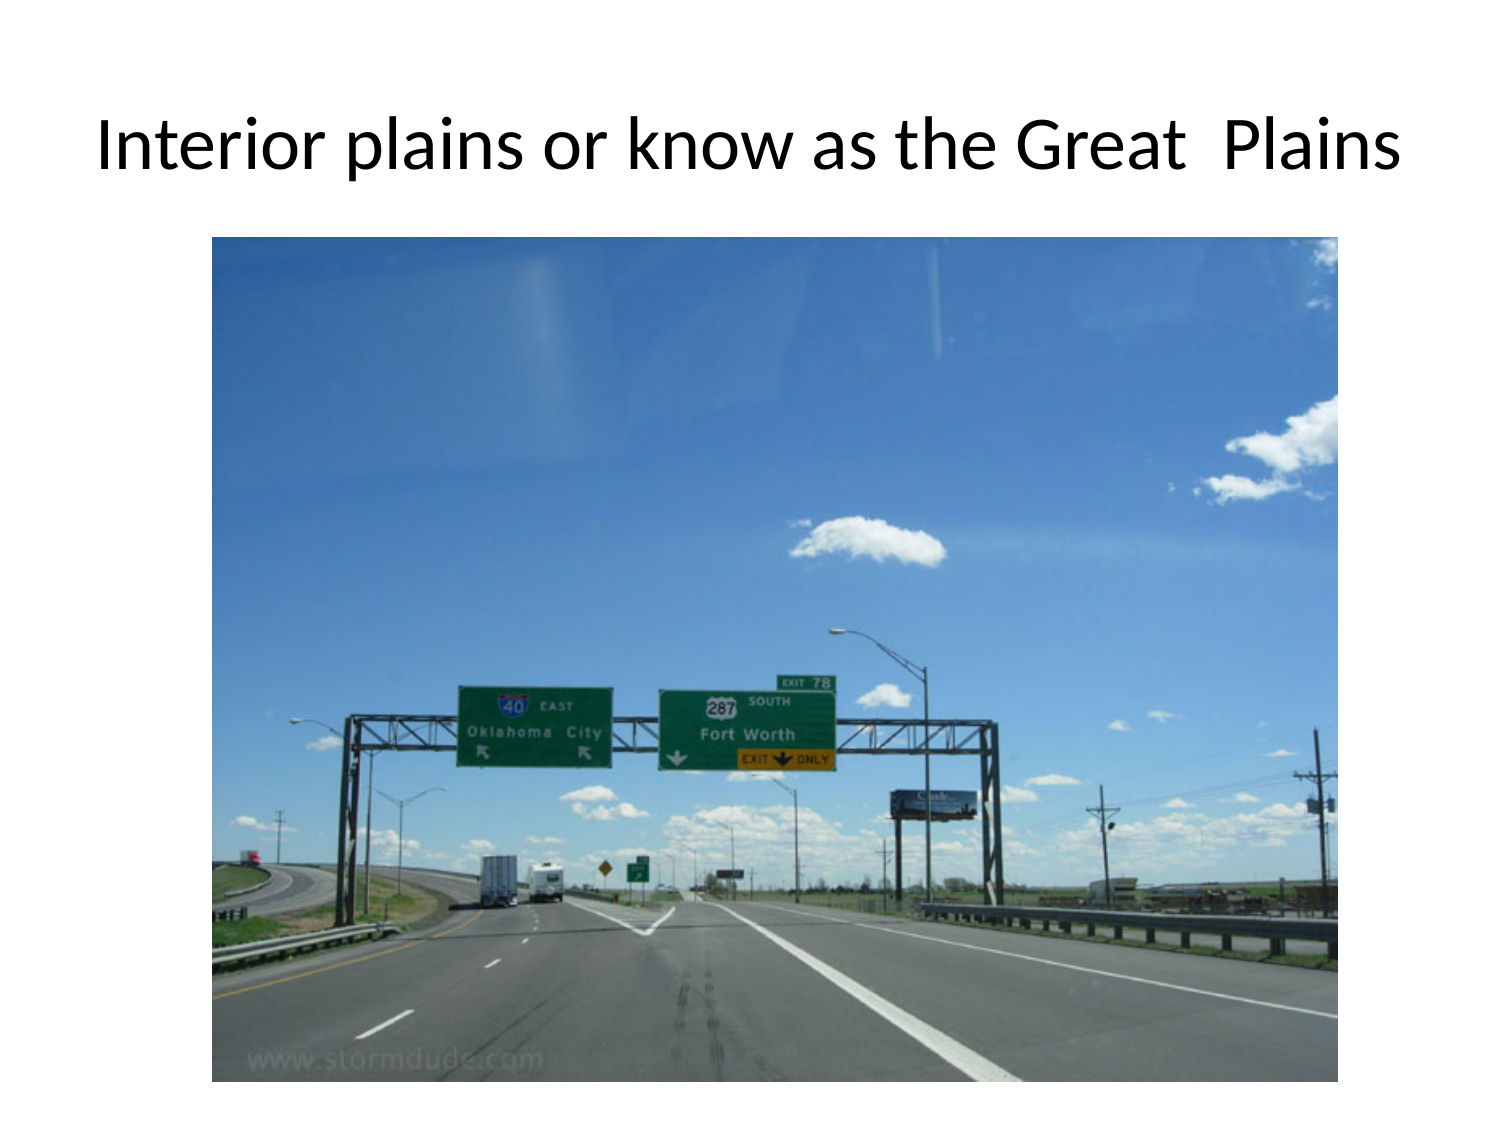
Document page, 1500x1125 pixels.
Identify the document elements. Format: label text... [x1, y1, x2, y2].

title Interior plains or know as the Great Plains [75, 45, 1425, 233]
picture [212, 237, 1338, 1082]
